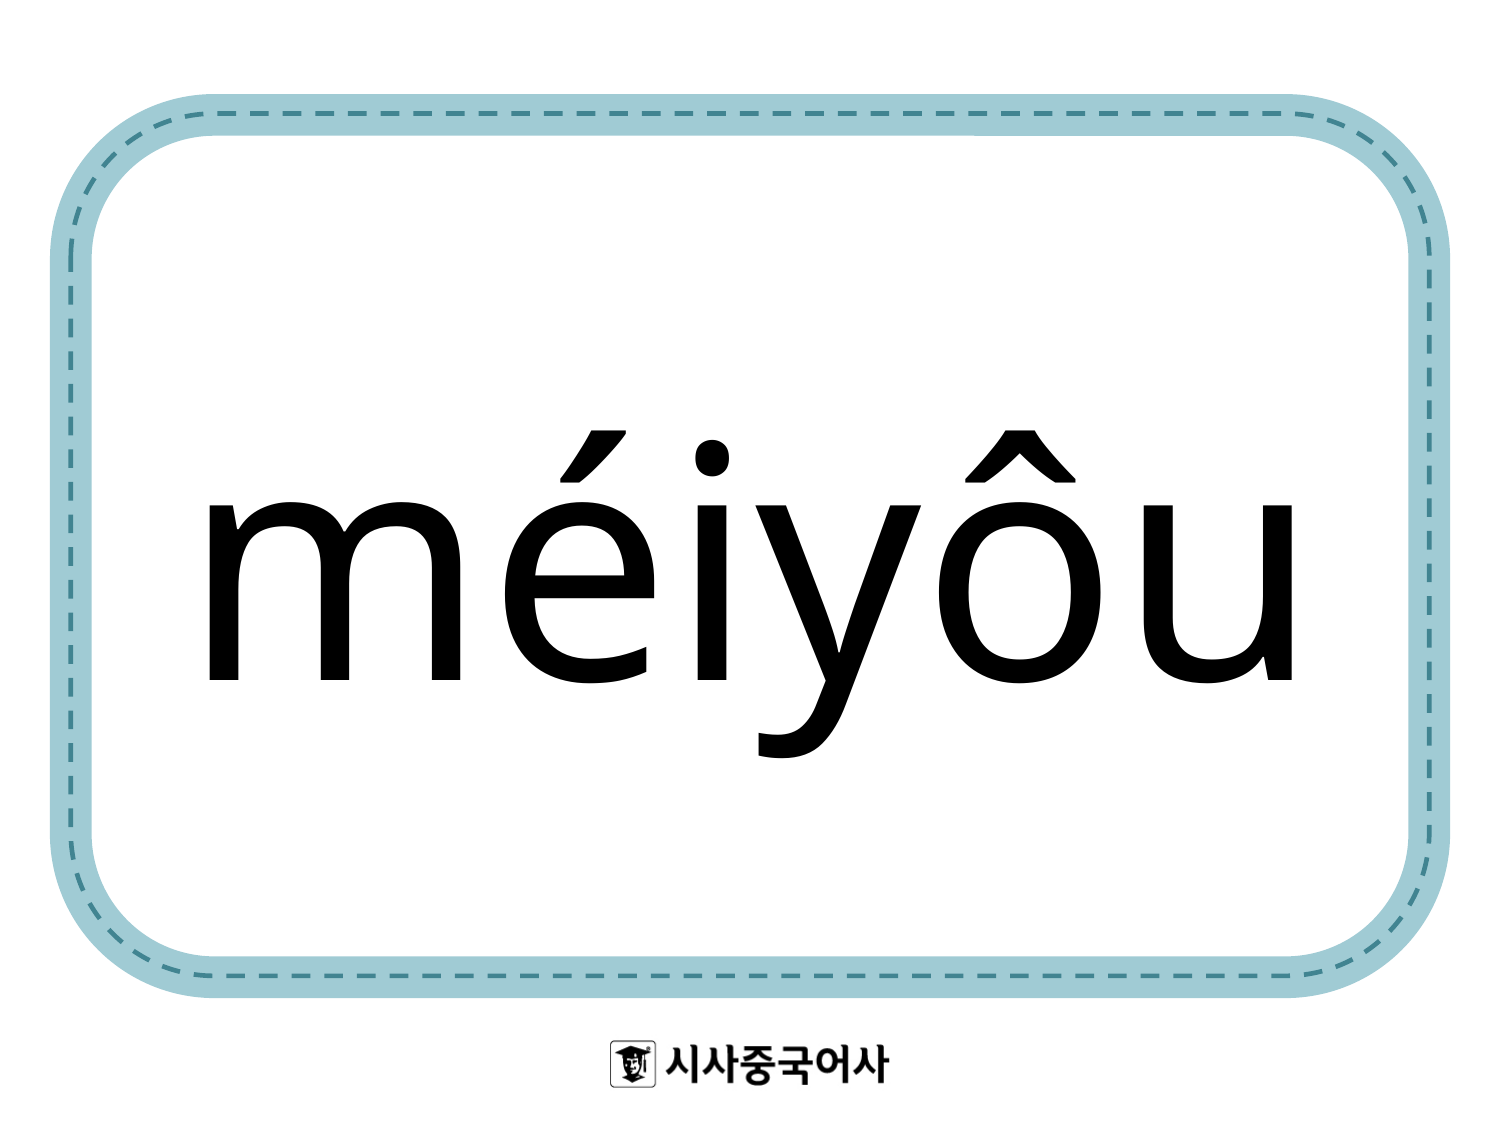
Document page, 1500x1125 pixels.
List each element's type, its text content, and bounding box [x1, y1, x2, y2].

picture [602, 1034, 898, 1094]
text_box méiyôu [159, 219, 1368, 882]
